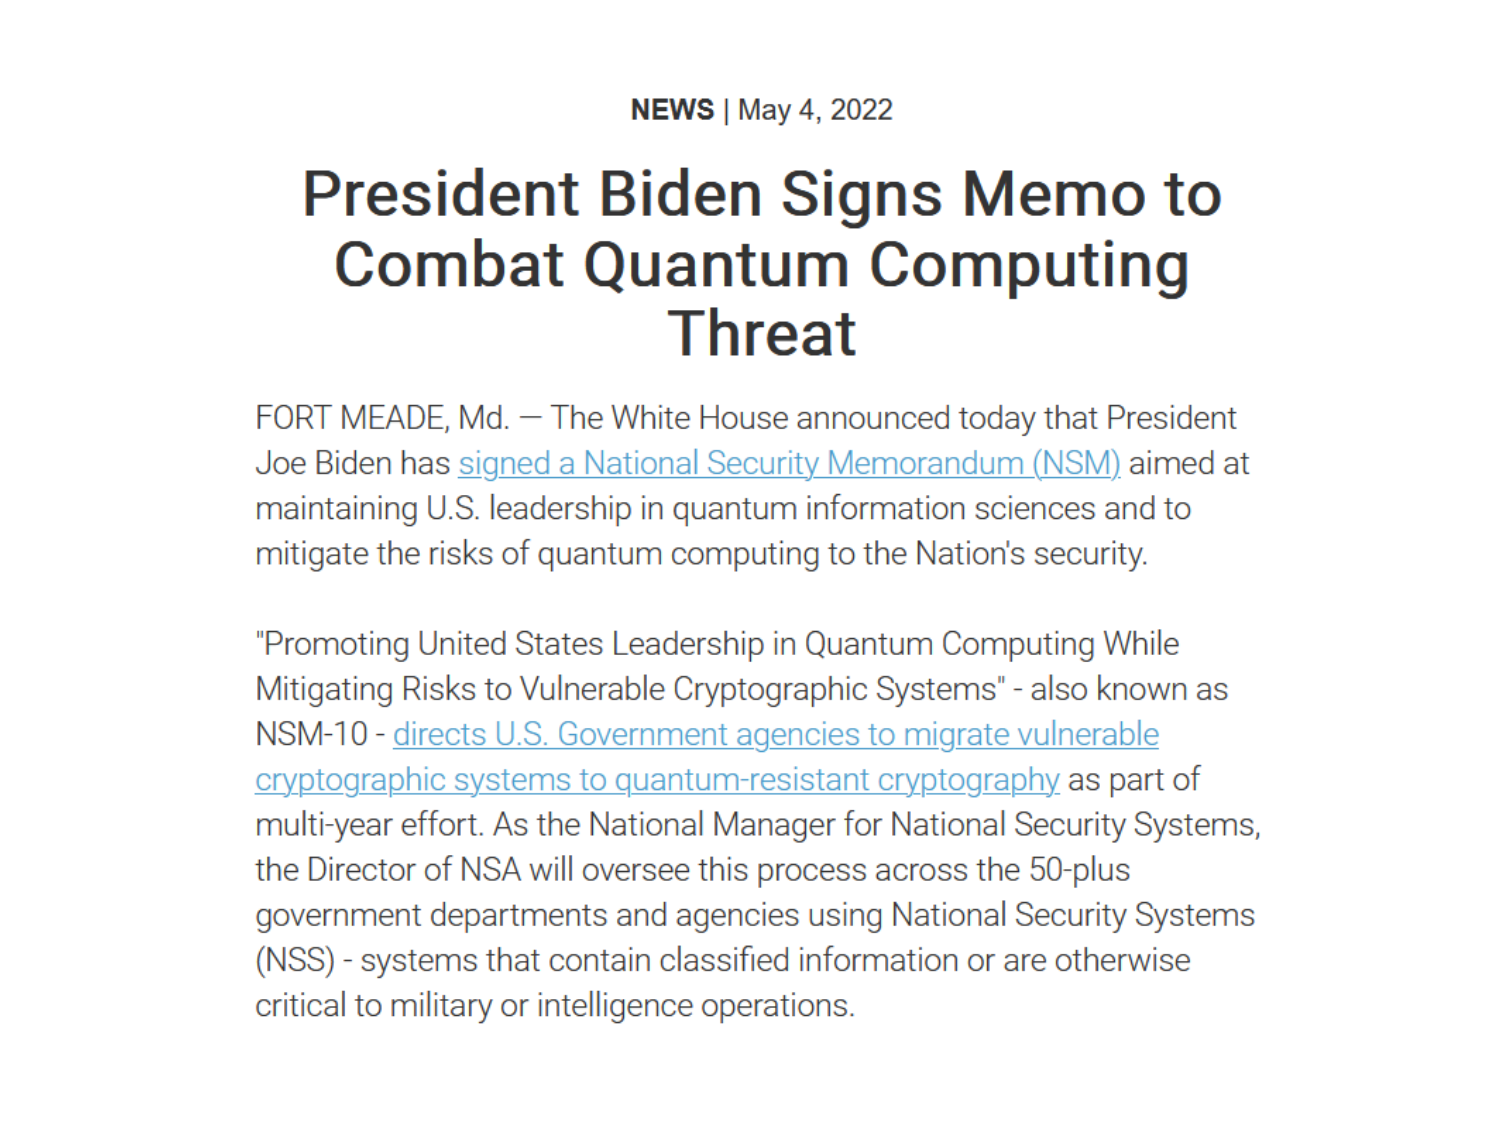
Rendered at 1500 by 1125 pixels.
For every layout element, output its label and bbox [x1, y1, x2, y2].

picture [227, 86, 1273, 1039]
